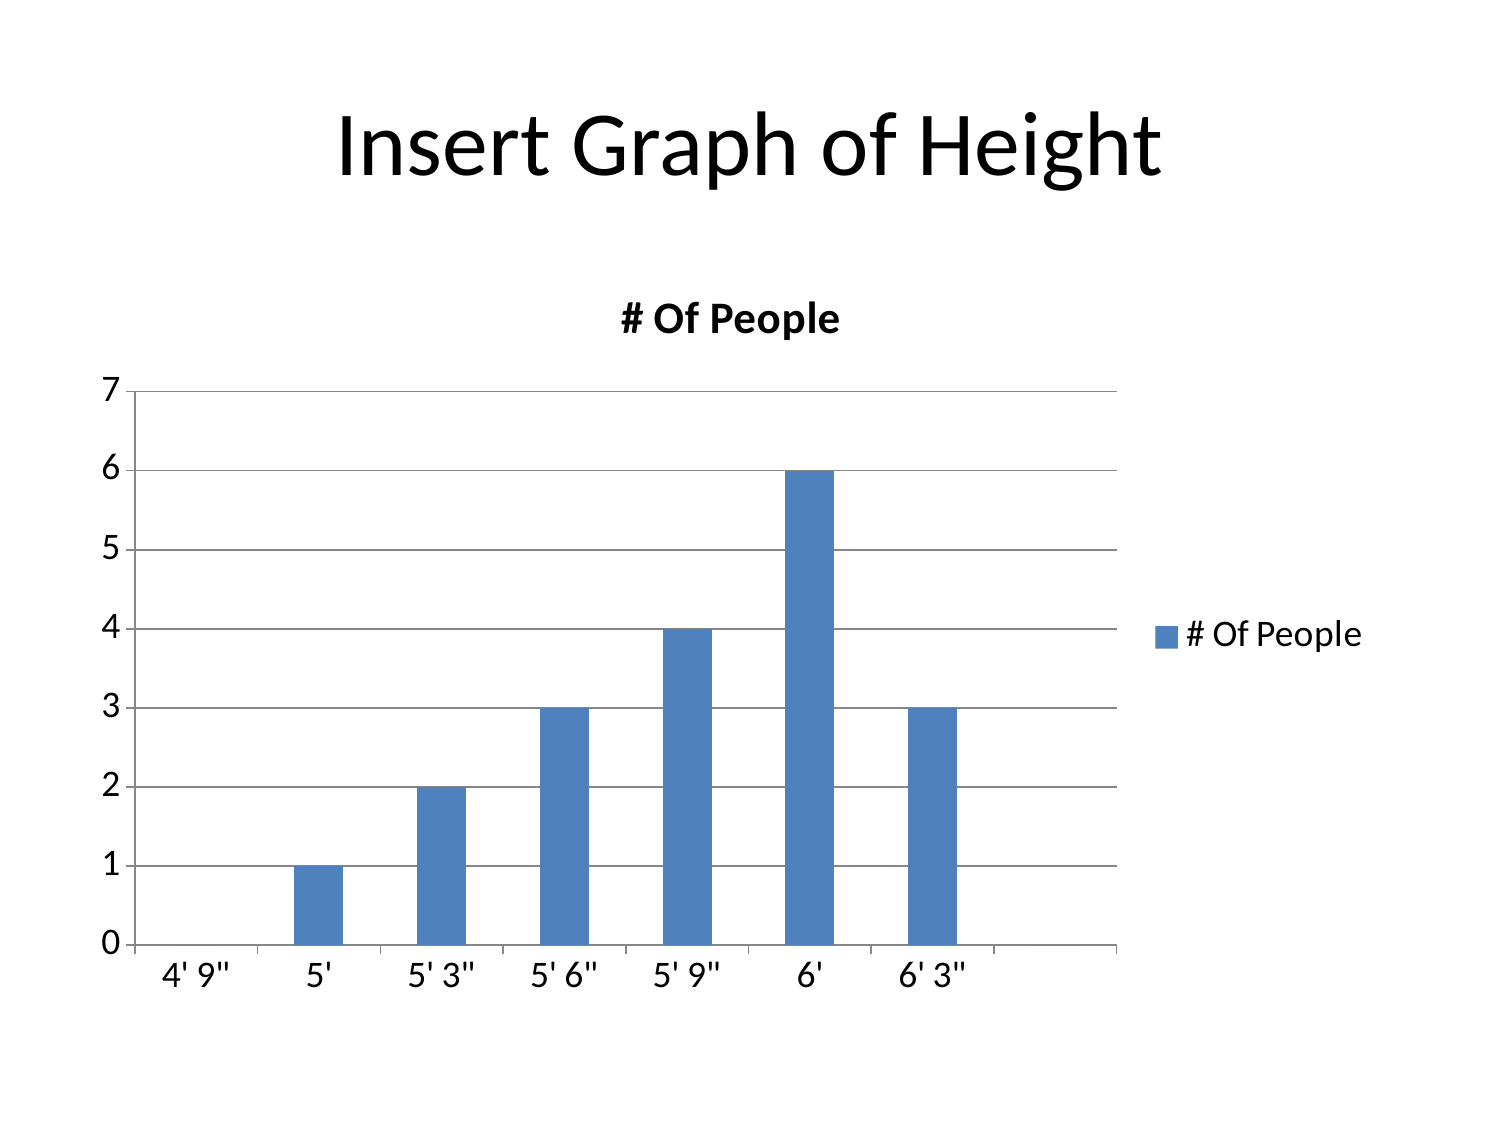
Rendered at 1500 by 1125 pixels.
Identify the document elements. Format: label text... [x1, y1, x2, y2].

title Insert Graph of Height [75, 45, 1425, 233]
chart [74, 262, 1388, 1013]
